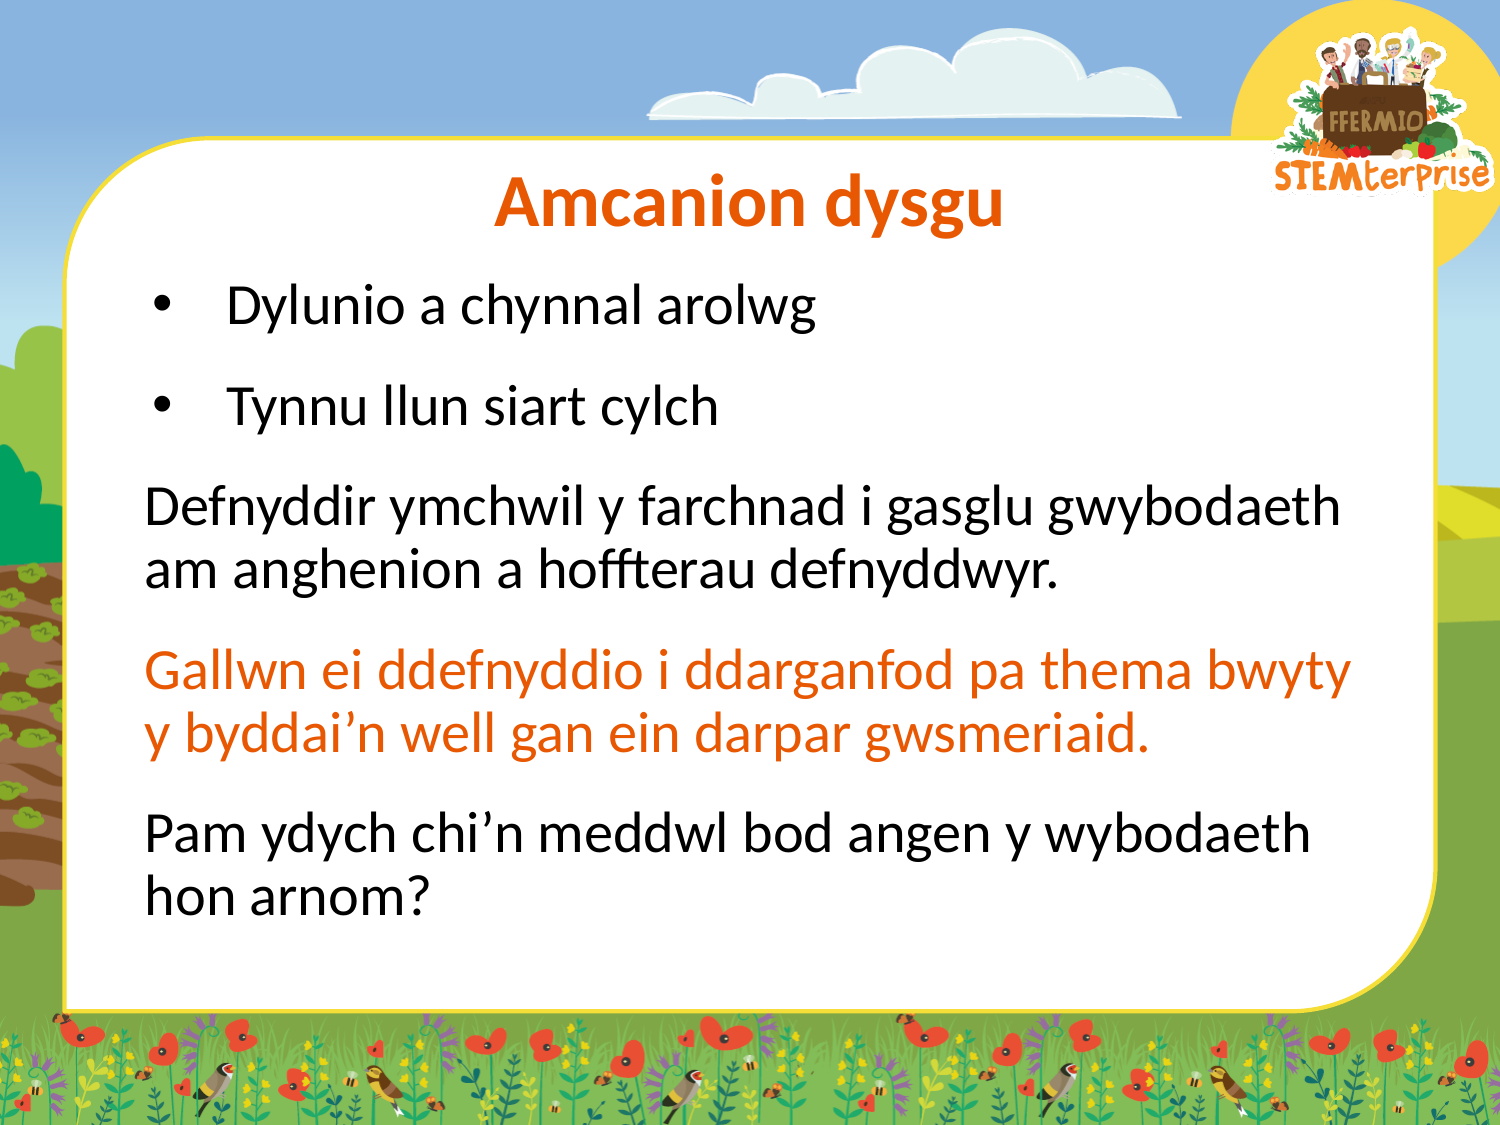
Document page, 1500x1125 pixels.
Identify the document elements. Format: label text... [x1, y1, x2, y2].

title Amcanion dysgu [218, 137, 1282, 256]
picture [0, 0, 1500, 1125]
list Dylunio a chynnal arolwg Tynnu llun siart cylch Defnyddir ymchwil y farchnad i gasglu gwybodaeth am anghenion a hoffterau defnyddwyr. Gallwn ei ddefnyddio i ddarganfod pa thema bwyty y byddai’n well gan ein darpar gwsmeriaid. Pam ydych chi’n meddwl bod angen y wybodaeth hon arnom? [129, 267, 1371, 988]
